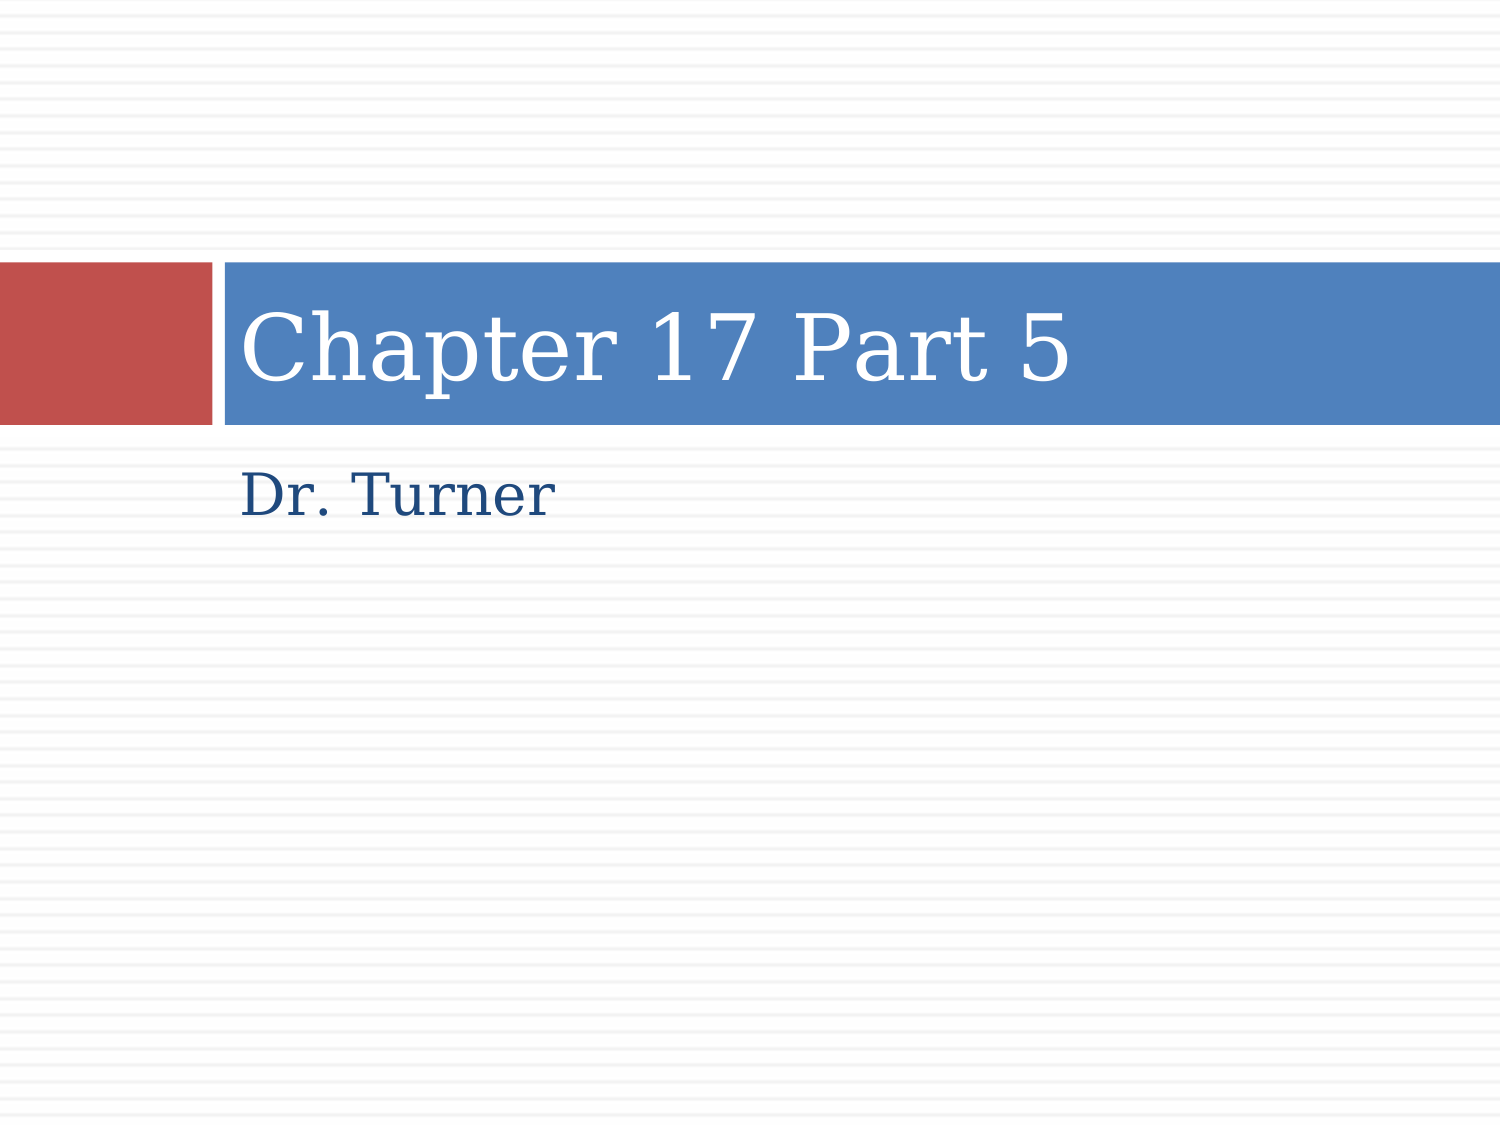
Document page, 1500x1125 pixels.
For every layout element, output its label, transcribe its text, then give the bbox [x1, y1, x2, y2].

list Dr. Turner [225, 450, 1394, 725]
title Chapter 17 Part 5 [225, 262, 1475, 425]
